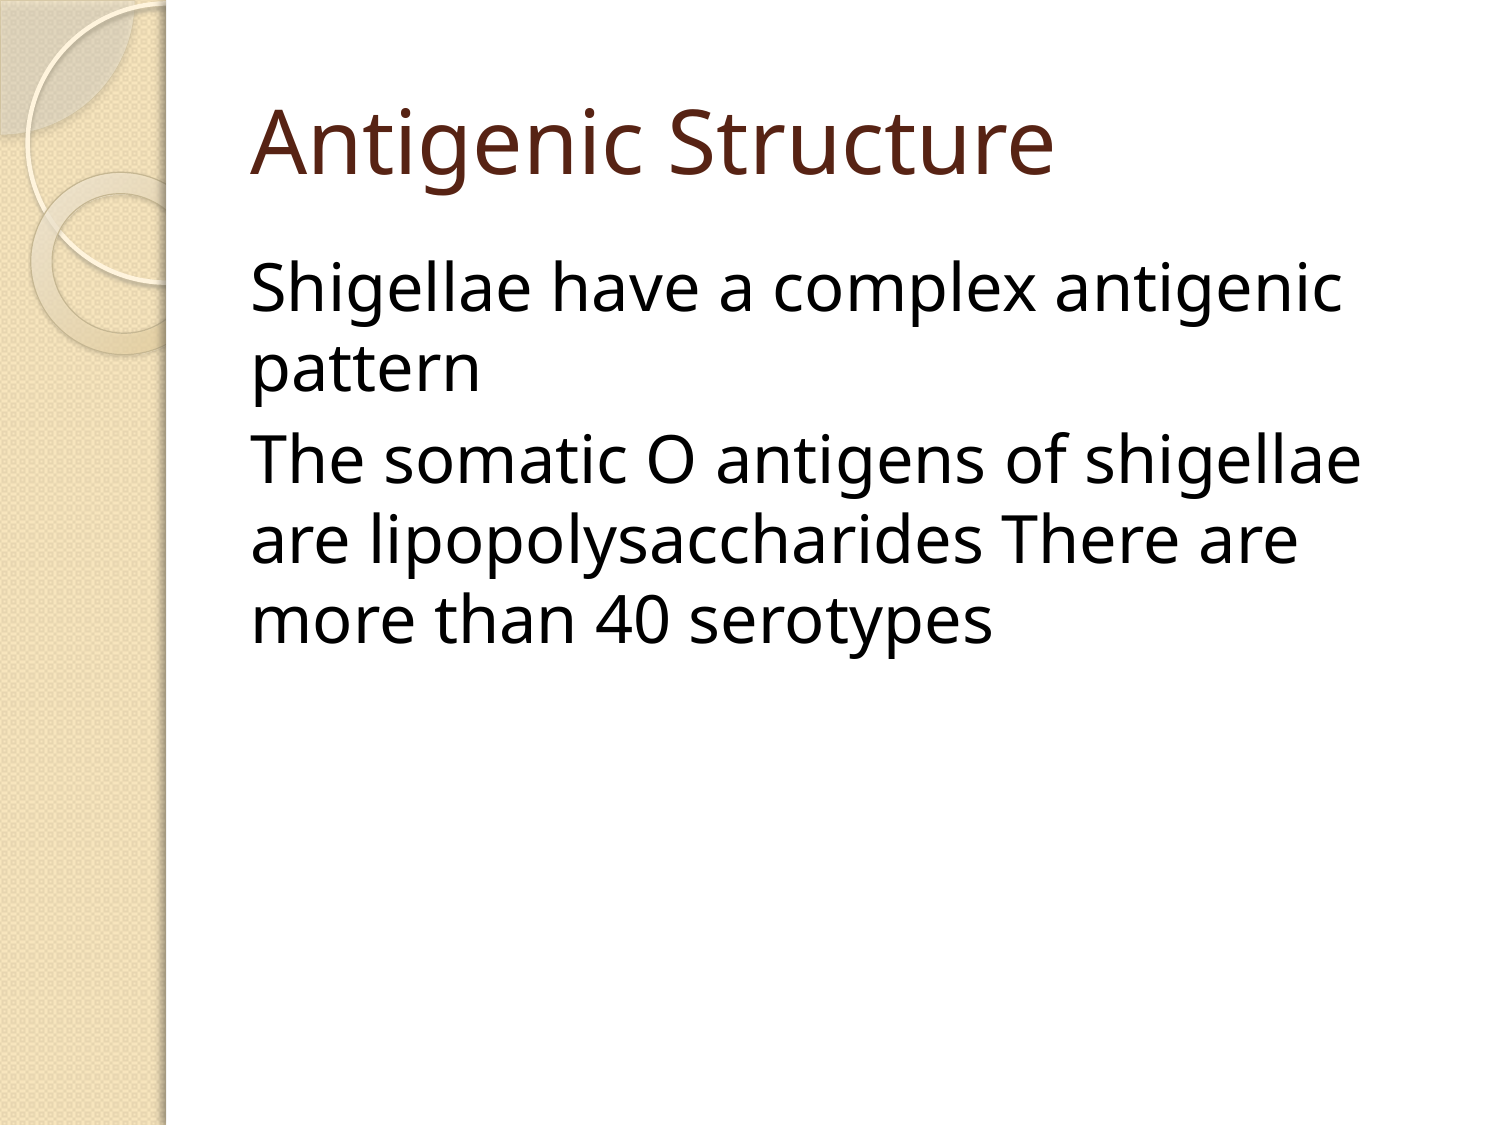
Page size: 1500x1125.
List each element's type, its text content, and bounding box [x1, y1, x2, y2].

list Shigellae have a complex antigenic pattern The somatic O antigens of shigellae are lipopolysaccharides There are more than 40 serotypes [235, 237, 1466, 1025]
title Antigenic Structure [235, 45, 1466, 233]
